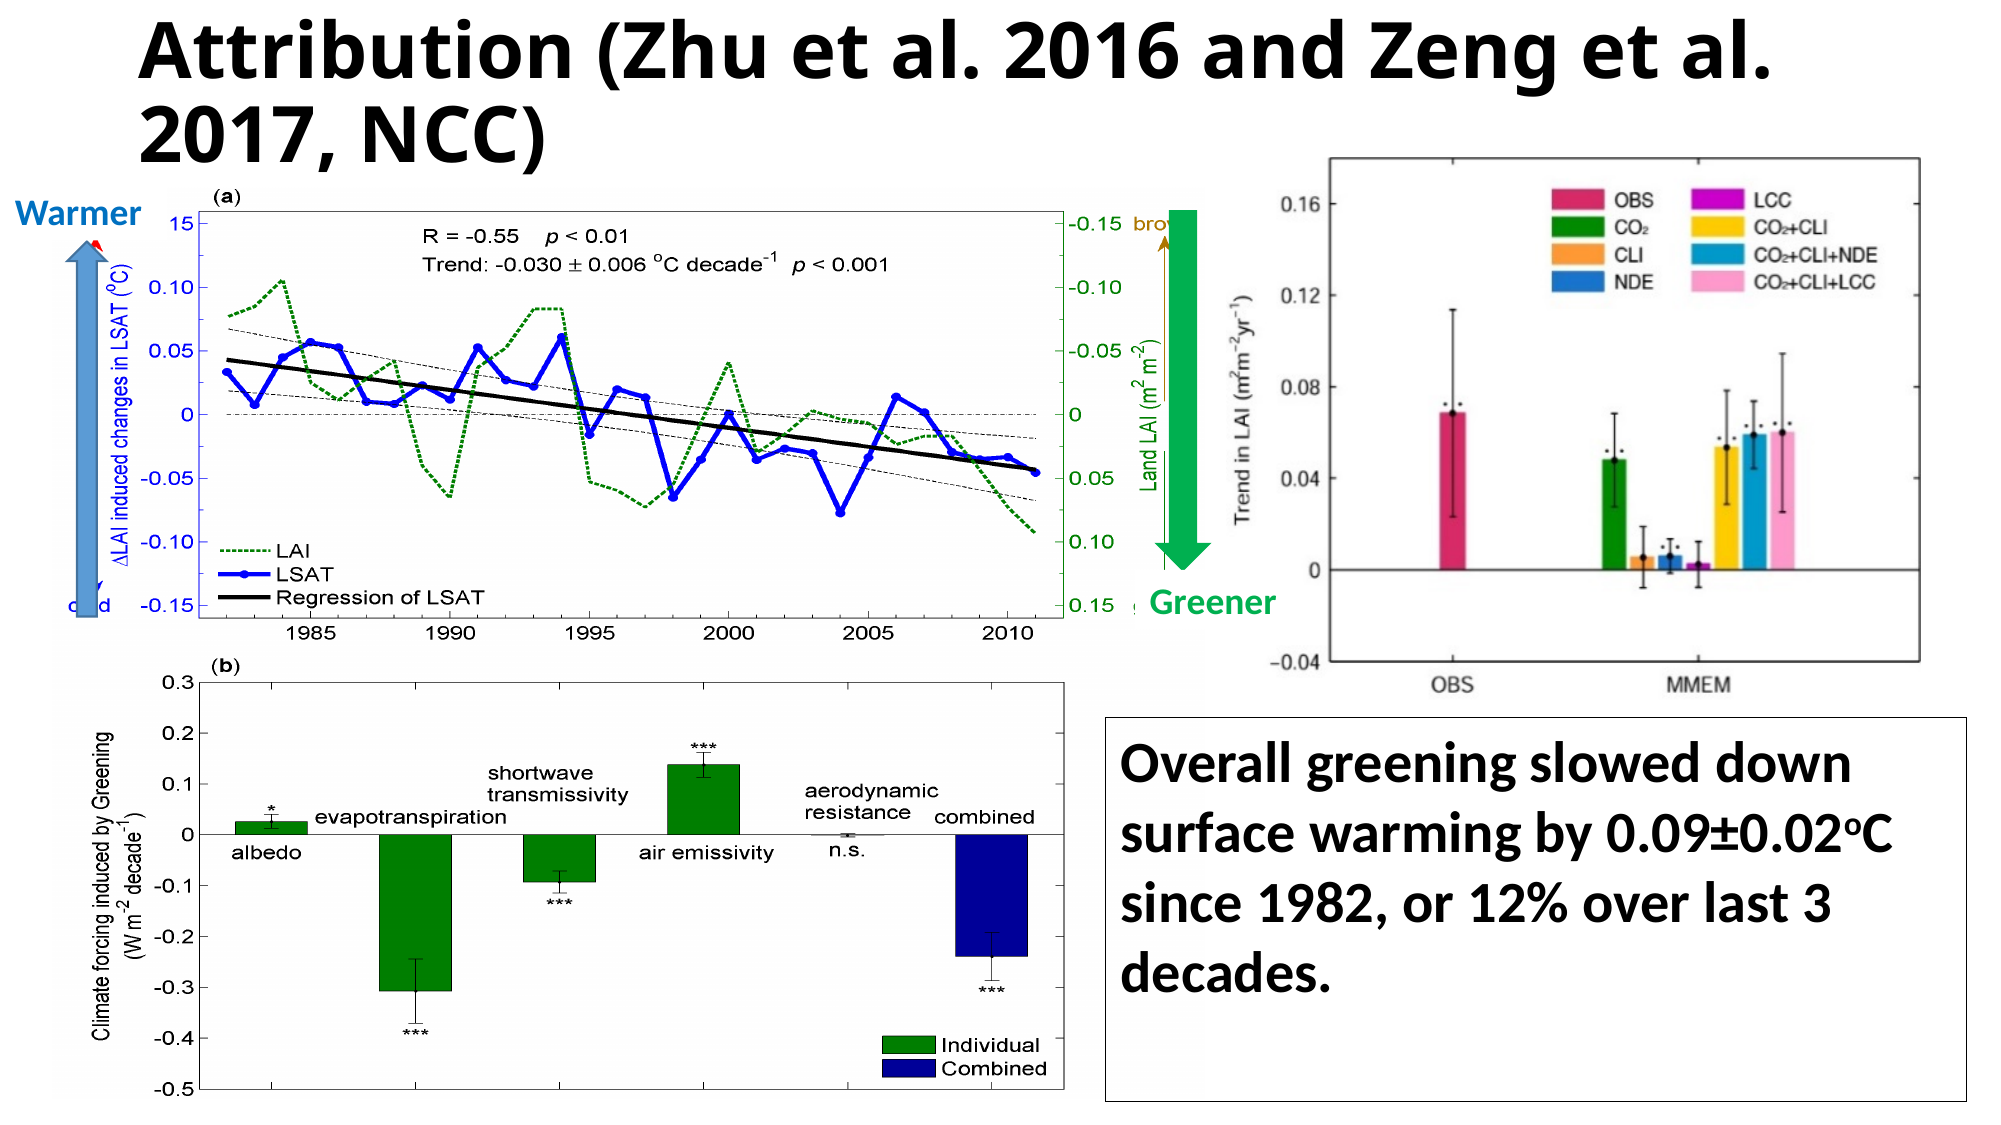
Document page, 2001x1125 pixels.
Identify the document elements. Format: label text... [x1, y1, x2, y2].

title Attribution (Zhu et al. 2016 and Zeng et al. 2017, NCC) [123, 2, 1943, 188]
text_box [1205, 542, 1212, 550]
picture [1225, 157, 1921, 701]
picture [52, 186, 1205, 1099]
text_box Overall greening slowed down surface warming by 0.09±0.02oC since 1982, or 12% over last 3 decades. [1105, 717, 1967, 1102]
text_box Warmer [0, 180, 167, 241]
text_box Greener [1205, 569, 1225, 630]
